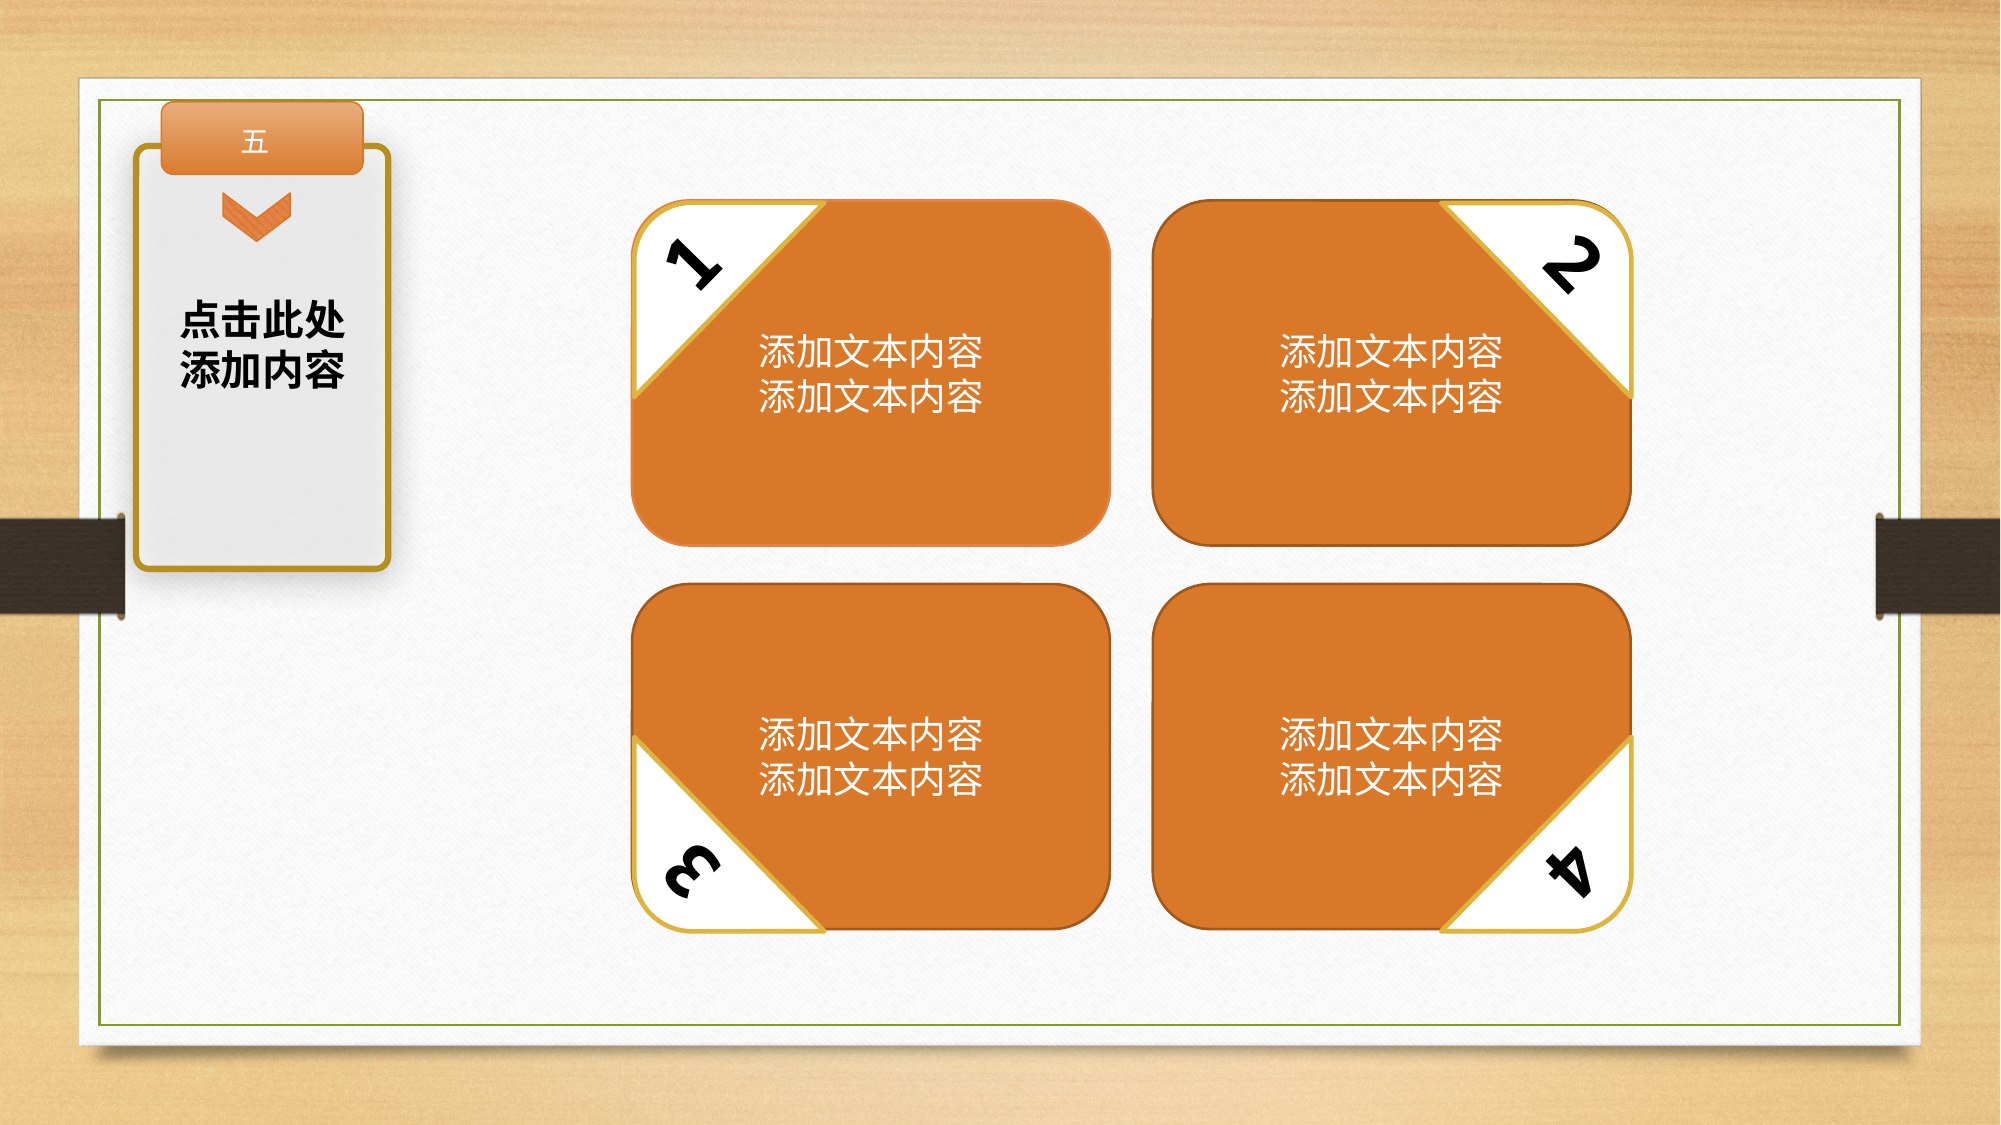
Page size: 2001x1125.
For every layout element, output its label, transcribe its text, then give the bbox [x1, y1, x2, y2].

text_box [146, 101, 364, 175]
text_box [1152, 583, 1633, 1010]
text_box [222, 192, 292, 242]
picture [0, 0, 2001, 1125]
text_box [1152, 124, 1633, 546]
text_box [631, 583, 1111, 1010]
text_box 点击此处添加内容 [151, 286, 374, 402]
text_box [135, 145, 389, 570]
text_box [631, 124, 1111, 546]
